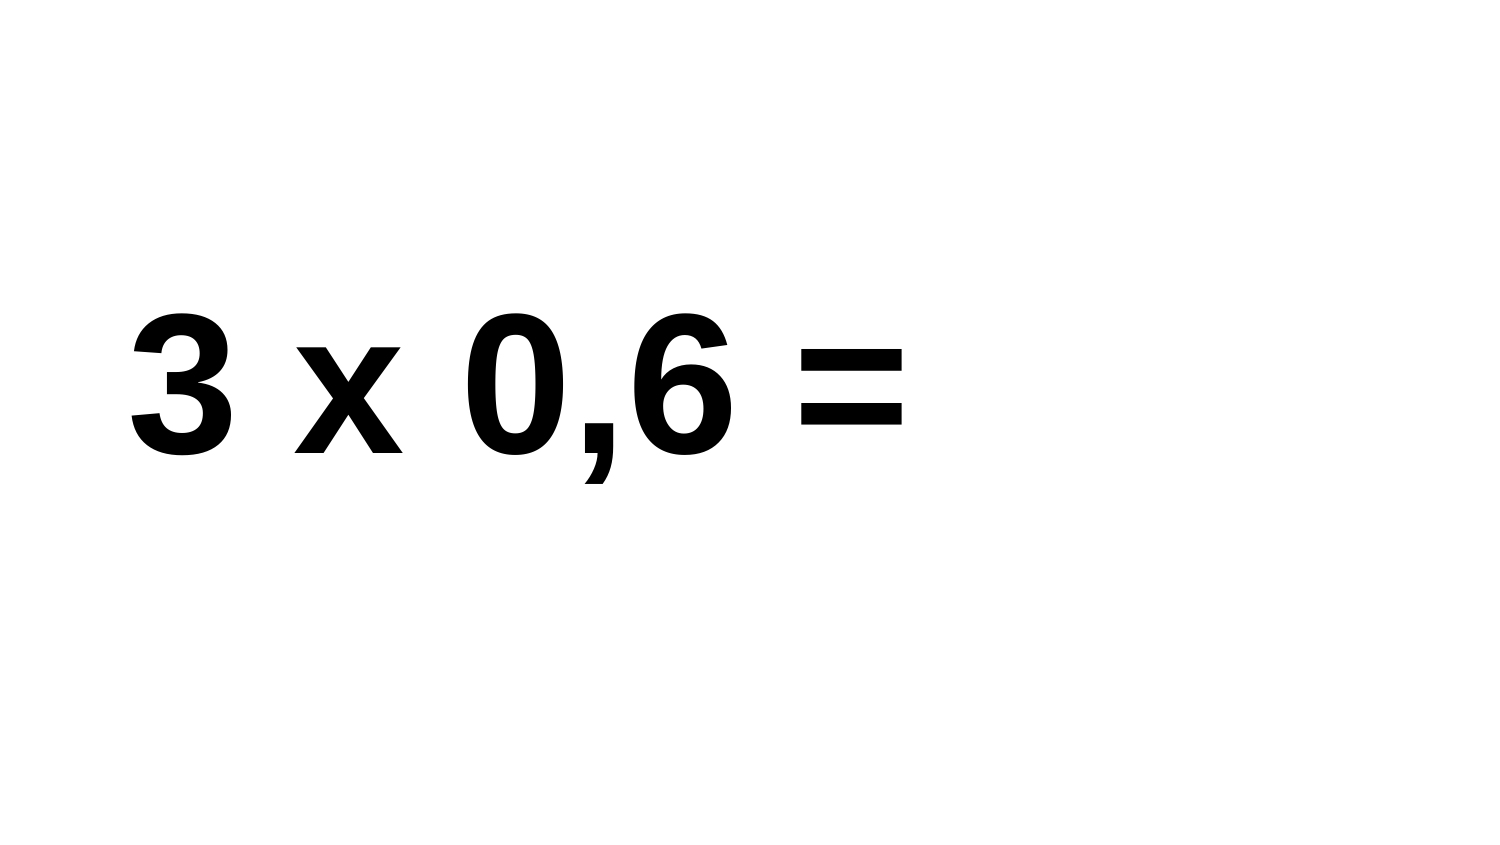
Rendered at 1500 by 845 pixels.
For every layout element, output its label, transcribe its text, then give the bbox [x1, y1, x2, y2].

text_box 3 x 0,6 = [112, 317, 1388, 509]
